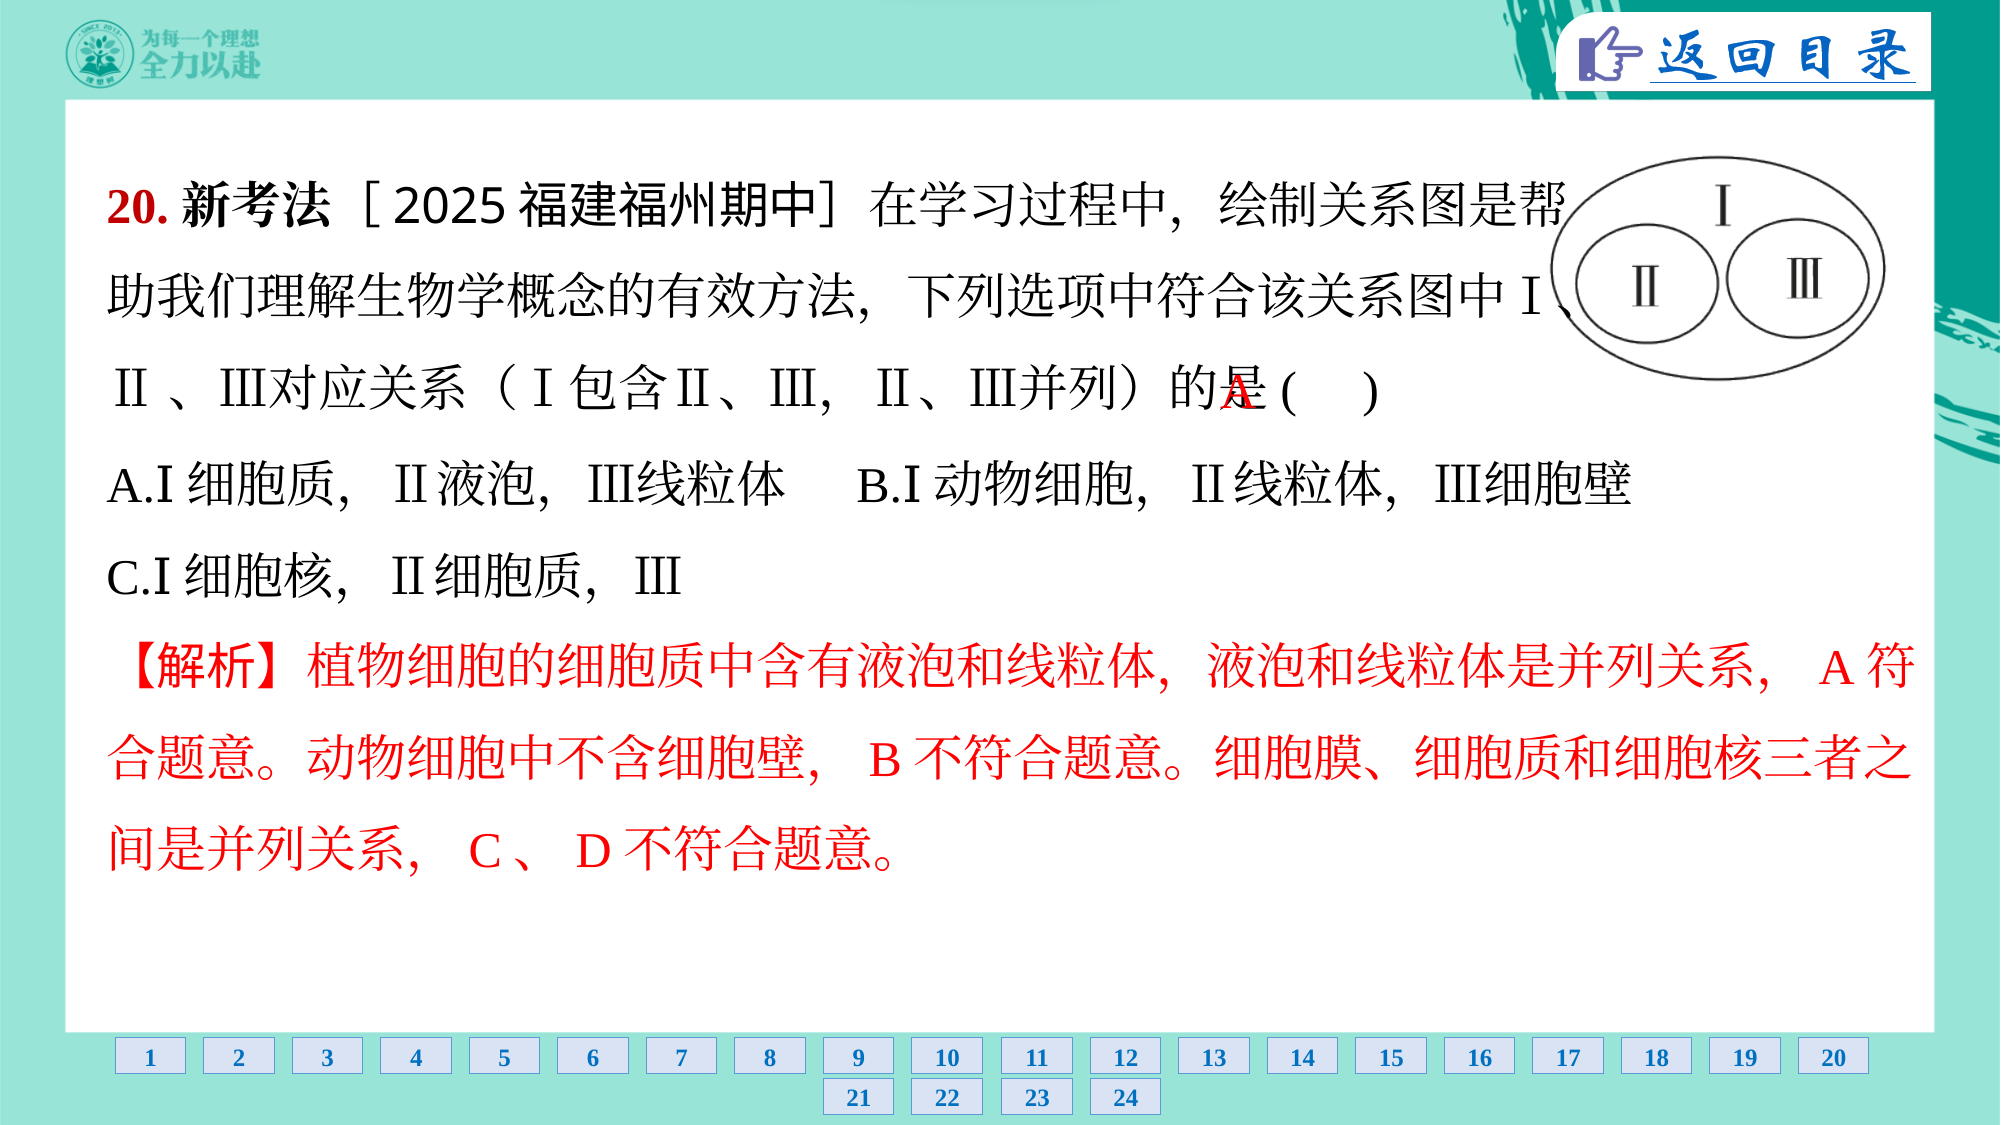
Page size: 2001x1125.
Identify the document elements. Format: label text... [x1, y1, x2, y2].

text_box 【解析】植物细胞的细胞质中含有液泡和线粒体，液泡和线粒体是并列关系，A符 合题意。动物细胞中不含细胞壁，B不符合题意。细胞膜、细胞质和细胞核三者之 间是并列关系，C、D不符合题意。 [106, 603, 1895, 878]
text_box A [1201, 326, 1275, 419]
text_box 20.新考法［2025福建福州期中］在学习过程中，绘制关系图是帮 助我们理解生物学概念的有效方法，下列选项中符合该关系图中Ⅰ、 Ⅱ、Ⅲ对应关系（Ⅰ包含Ⅱ、Ⅲ，Ⅱ、Ⅲ并列）的是( ) [106, 141, 1524, 417]
picture [0, 0, 2000, 1125]
